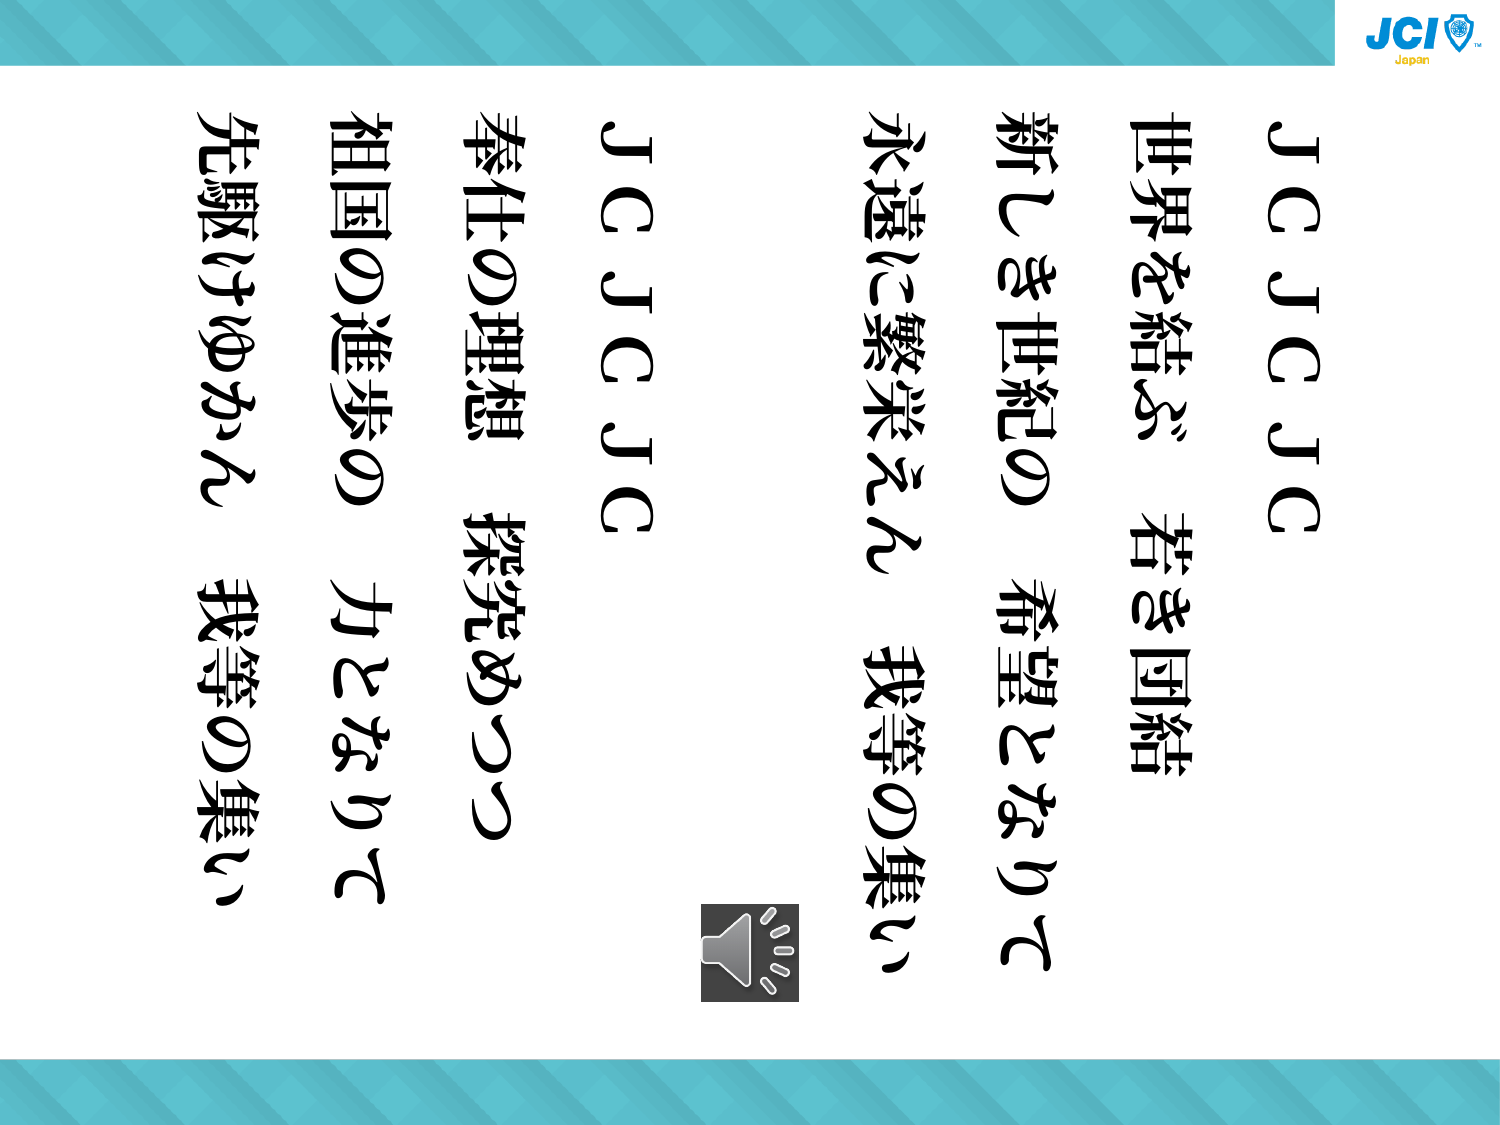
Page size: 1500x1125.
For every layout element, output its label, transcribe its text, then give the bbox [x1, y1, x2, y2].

picture [0, 0, 1500, 1125]
text_box ＪＣ ＪＣ ＪＣ 世界を結ぶ 若き団結 新しき世紀の 希望となりて 永遠に繁栄えん 我等の集い ＪＣ ＪＣ ＪＣ 奉仕の理想 探究めつつ 祖国の進歩の 力となりて 先駆けゆかん 我等の集い [108, 103, 1391, 1022]
